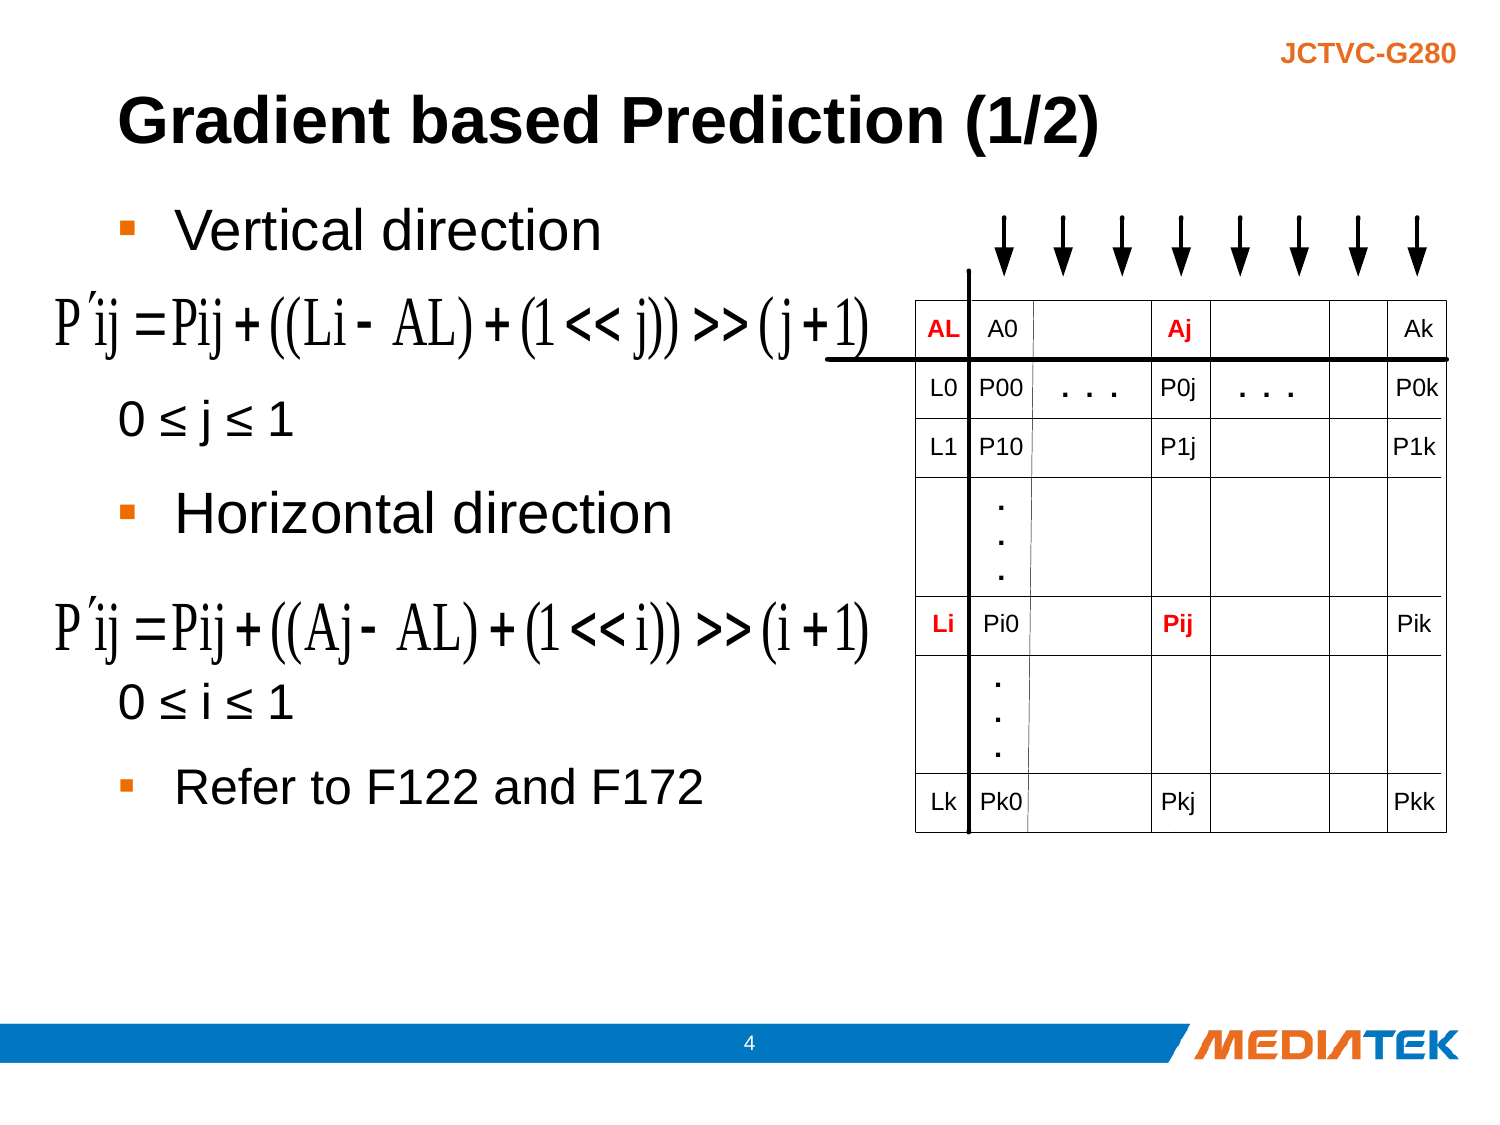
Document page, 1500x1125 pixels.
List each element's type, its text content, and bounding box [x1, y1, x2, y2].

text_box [820, 184, 1462, 840]
title Gradient based Prediction (1/2) [101, 62, 1425, 172]
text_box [46, 280, 880, 376]
picture [0, 1023, 711, 1063]
picture [789, 1023, 1459, 1063]
list Vertical direction 0 ≤ j ≤ 1 Horizontal direction 0 ≤ i ≤ 1 Refer to F122 and F172 [102, 689, 752, 998]
list Vertical direction 0 ≤ j ≤ 1 Horizontal direction 0 ≤ i ≤ 1 Refer to F122 and F172 [102, 384, 752, 584]
slide_number 3 [711, 1022, 789, 1090]
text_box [46, 585, 880, 680]
list Vertical direction 0 ≤ j ≤ 1 Horizontal direction 0 ≤ i ≤ 1 Refer to F122 and F172 [102, 184, 752, 279]
